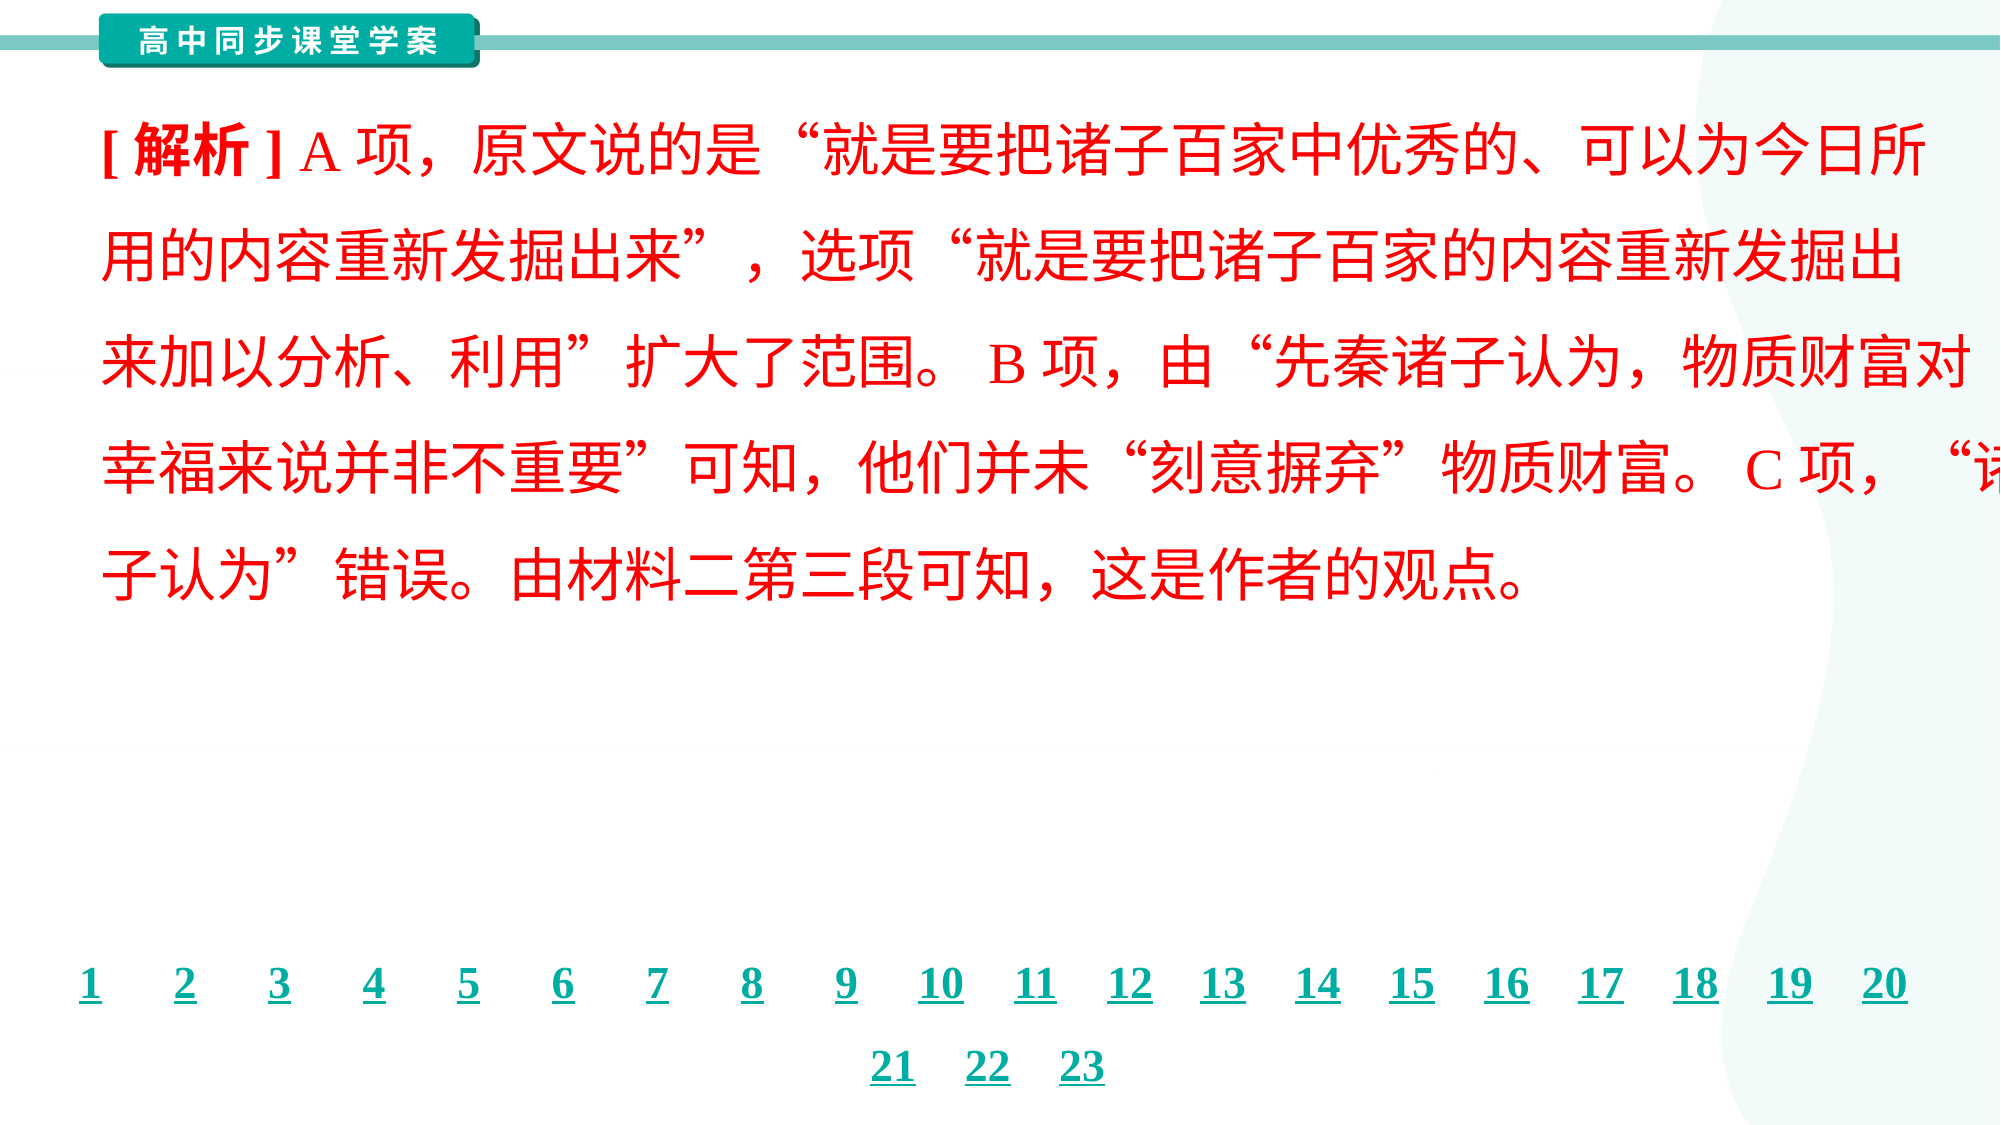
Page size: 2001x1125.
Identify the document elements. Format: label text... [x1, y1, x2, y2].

picture [0, 0, 2000, 1125]
text_box [解析] A项，原文说的是“就是要把诸子百家中优秀的、可以为今日所 用的内容重新发掘出来”，选项“就是要把诸子百家的内容重新发掘出 来加以分析、利用”扩大了范围。B项，由“先秦诸子认为，物质财富对 幸福来说并非不重要”可知，他们并未“刻意摒弃”物质财富。C项，“诸 子认为”错误。由材料二第三段可知，这是作者的观点。 [100, 76, 1899, 608]
